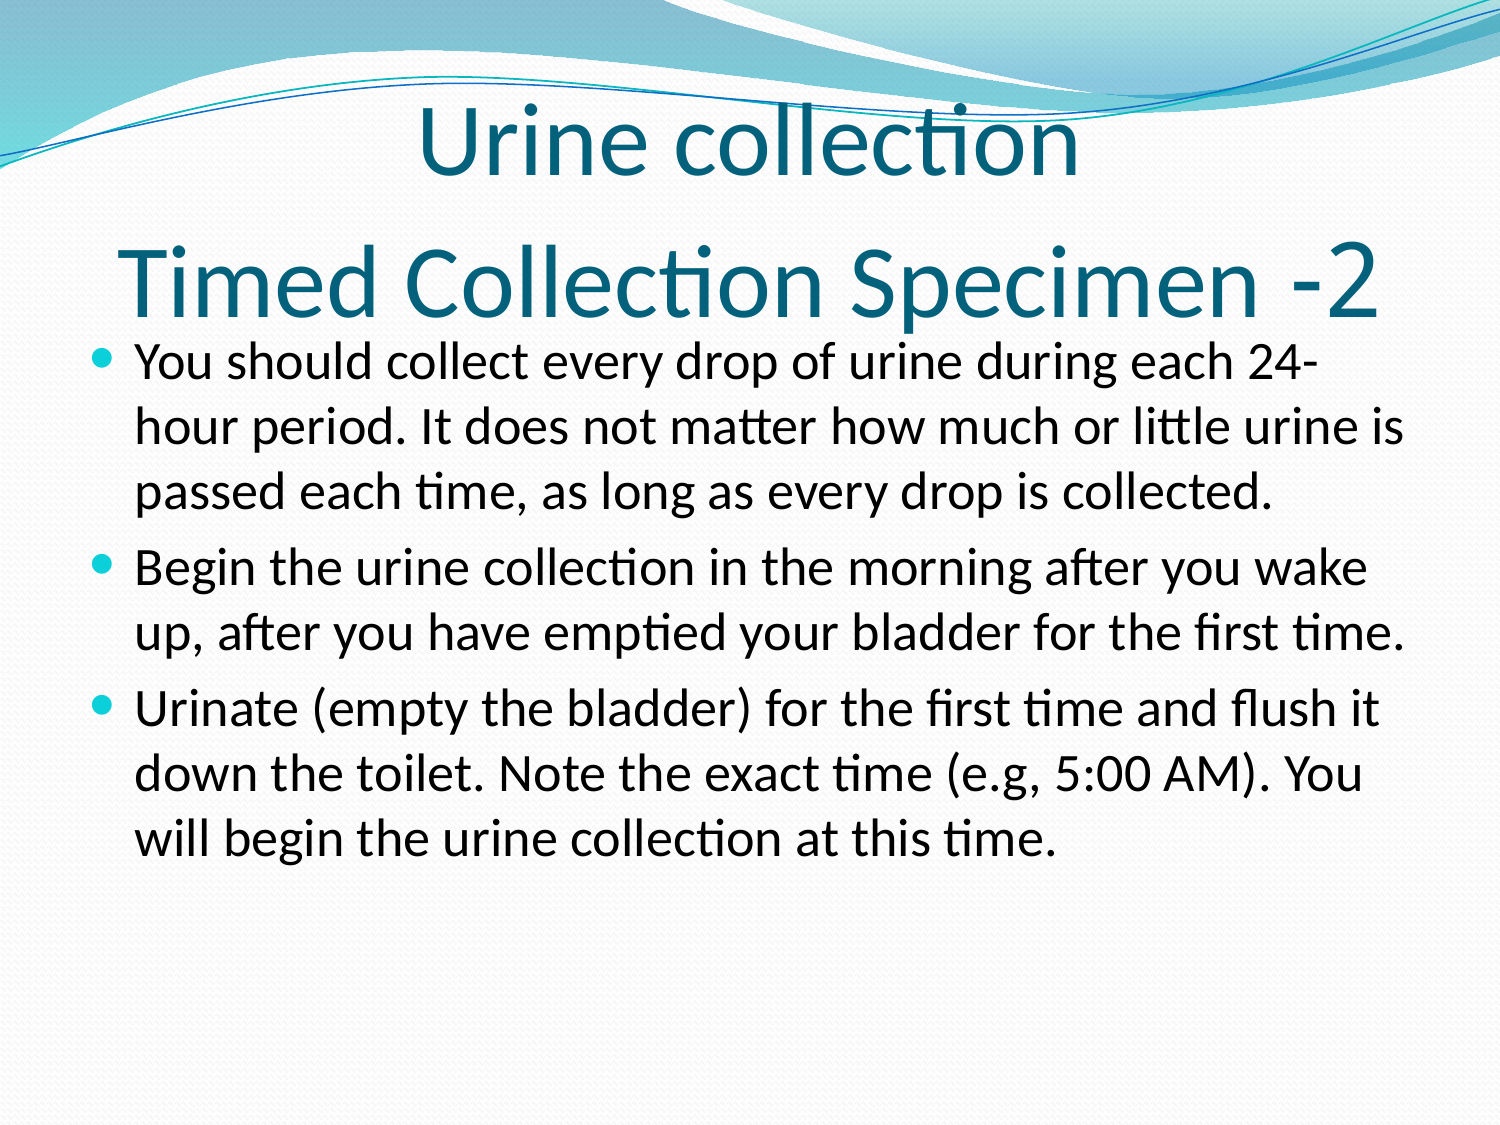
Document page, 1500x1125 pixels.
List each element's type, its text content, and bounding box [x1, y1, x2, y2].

list You should collect every drop of urine during each 24-hour period. It does not matter how much or little urine is passed each time, as long as every drop is collected. Begin the urine collection in the morning after you wake up, after you have emptied your bladder for the first time. Urinate (empty the bladder) for the first time and flush it down the toilet. Note the exact time (e.g, 5:00 AM). You will begin the urine collection at this time. [75, 339, 1425, 1038]
text_box 2- Timed Collection Specimen [74, 150, 1425, 339]
title Urine collection [75, 8, 1425, 150]
